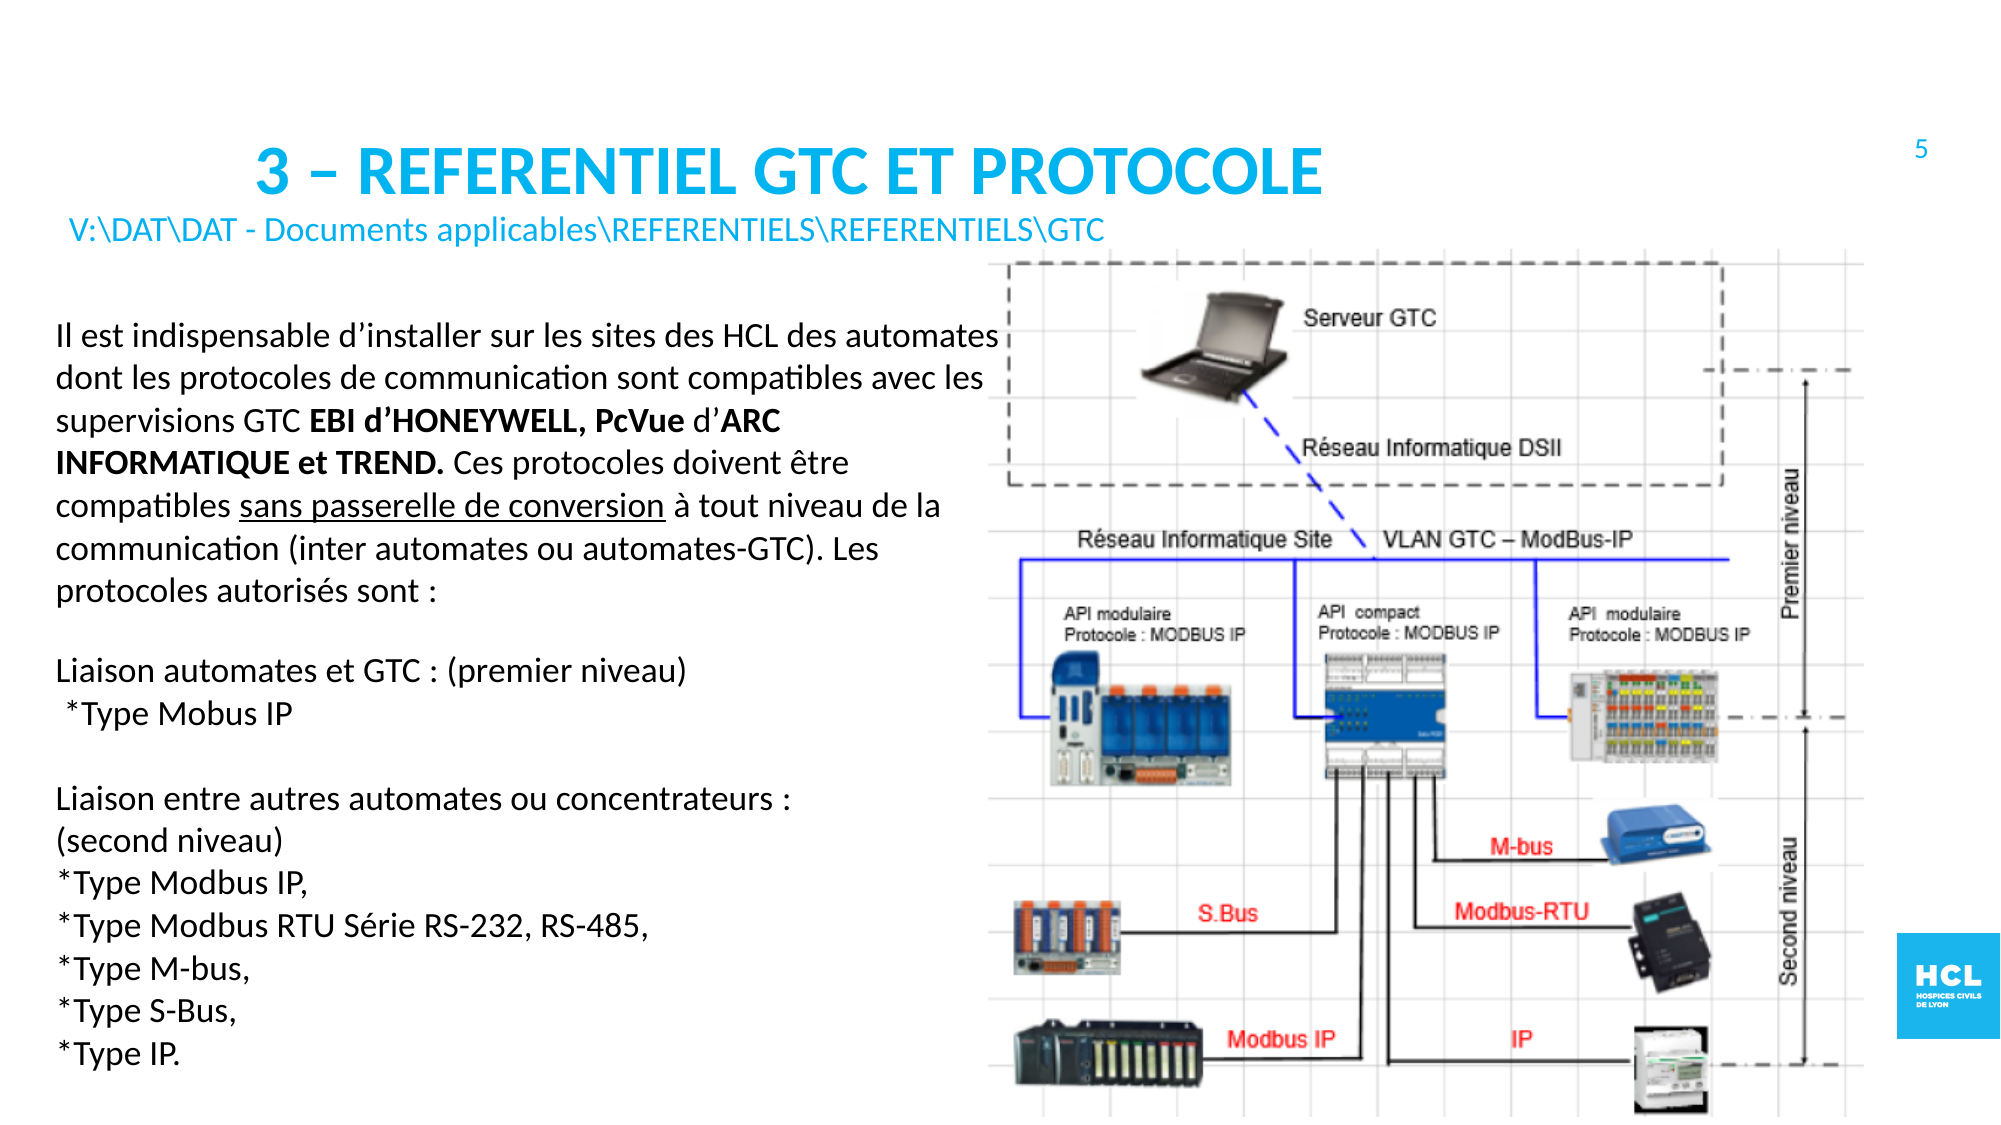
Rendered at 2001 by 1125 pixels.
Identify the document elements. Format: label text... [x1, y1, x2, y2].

picture [978, 246, 2001, 1117]
text_box V:\DAT\DAT - Documents applicables\REFERENTIELS\REFERENTIELS\GTC [54, 198, 1263, 257]
text_box Liaison automates et GTC : (premier niveau) *Type Mobus IP Liaison entre autres automates ou concentrateurs : (second niveau) *Type Modbus IP, *Type Modbus RTU Série RS-232, RS-485, *Type M-bus, *Type S-Bus, *Type IP. [40, 639, 864, 1080]
slide_number 5 [1899, 96, 2000, 198]
text_box Il est indispensable d’installer sur les sites des HCL des automates dont les protocoles de communication sont compatibles avec les supervisions GTC EBI d’HONEYWELL, PcVue d’ARC INFORMATIQUE et TREND. Ces protocoles doivent être compatibles sans passerelle de conversion à tout niveau de la communication (inter automates ou automates-GTC). Les protocoles autorisés sont : [40, 304, 978, 618]
list 3 – REFERENTIEL GTC ET PROTOCOLE [239, 127, 1903, 216]
